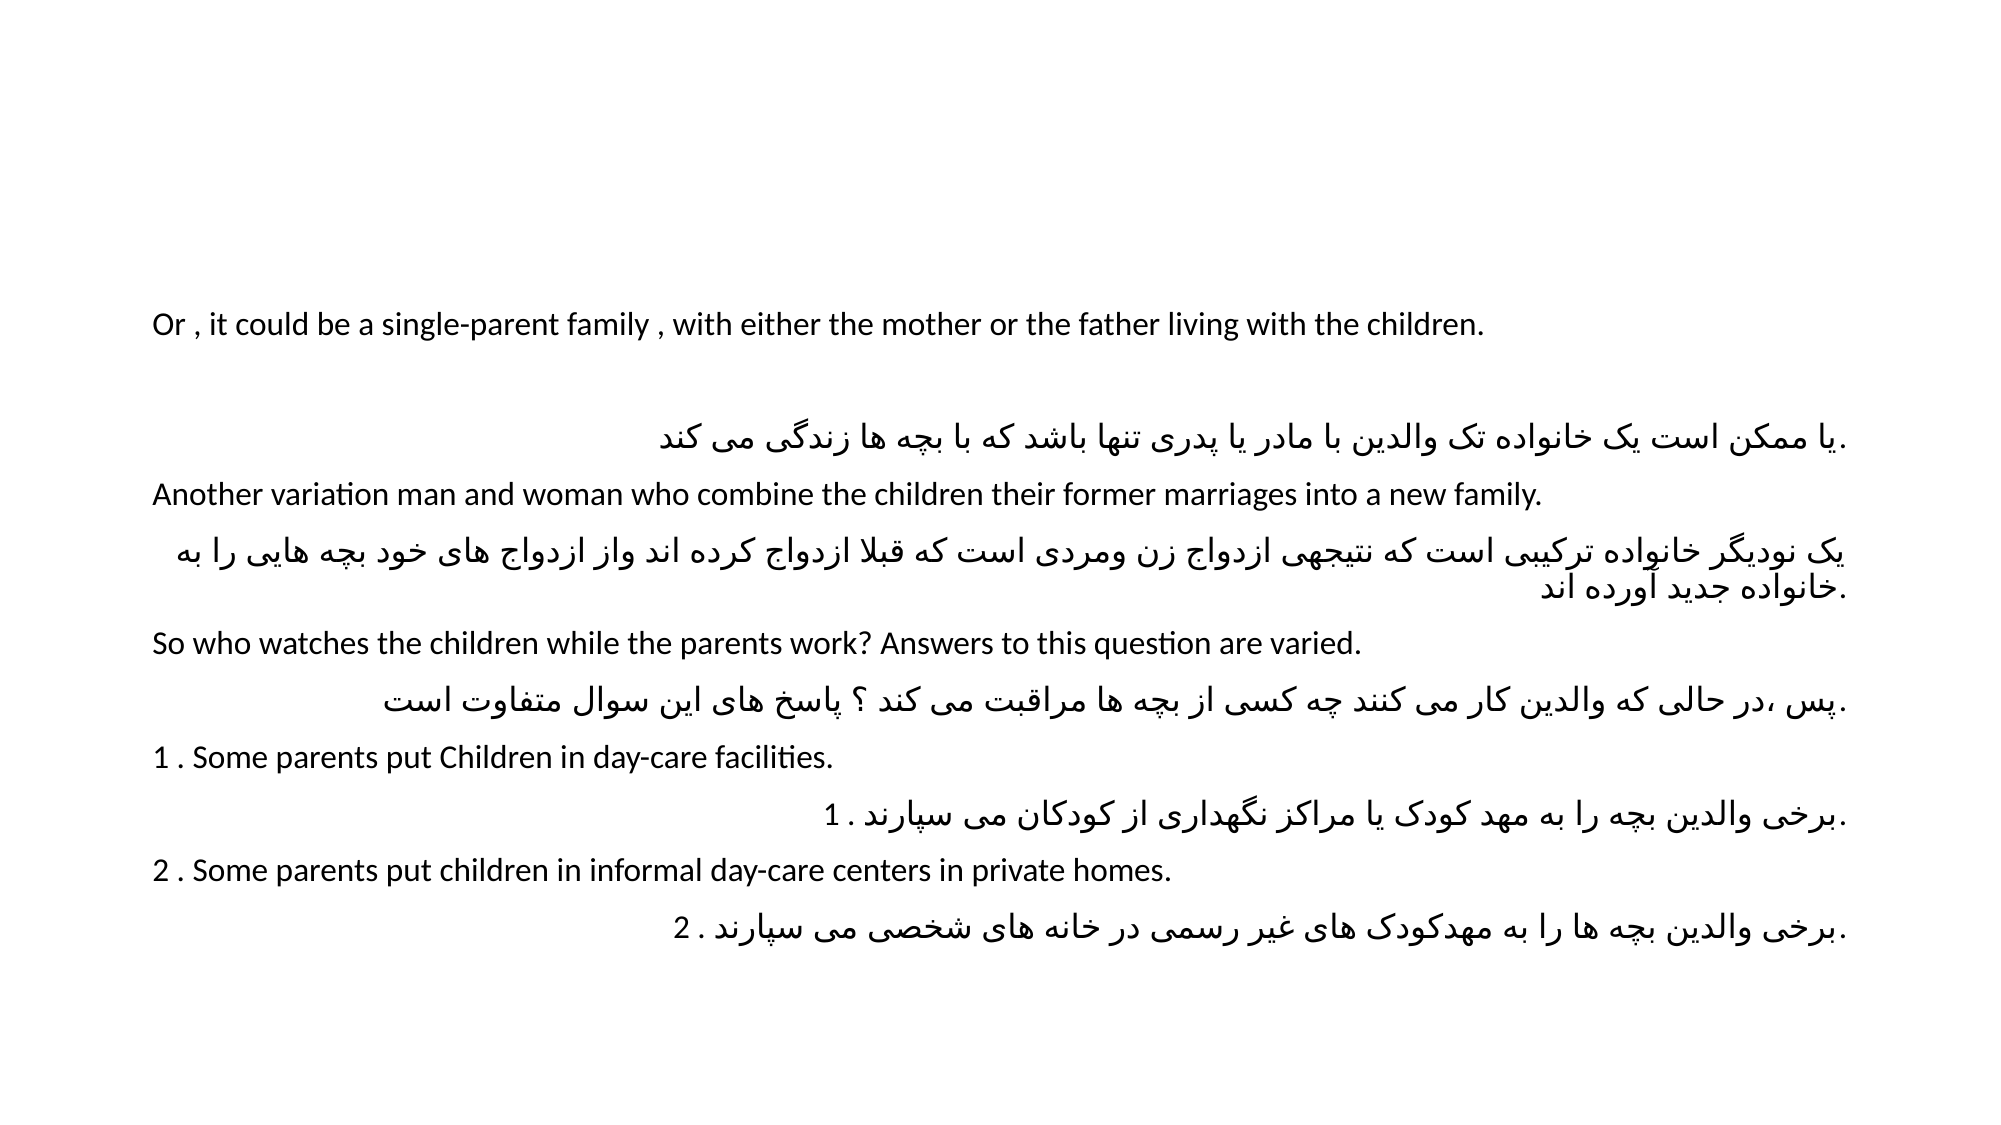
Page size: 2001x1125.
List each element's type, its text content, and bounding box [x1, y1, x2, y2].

list Or , it could be a single-parent family , with either the mother or the father living with the children. یا ممکن است یک خانواده تک والدین با مادر یا پدری تنها باشد که با بچه ها زندگی می کند. Another variation man and woman who combine the children their former marriages into a new family. یک نودیگر خانواده ترکیبی است که نتیجهی ازدواج زن ومردی است که قبلا ازدواج کرده اند واز ازدواج های خود بچه هایی را به خانواده جدید آورده اند. So who watches the children while the parents work? Answers to this question are varied. پس ،در حالی که والدین کار می کنند چه کسی از بچه ها مراقبت می کند ؟ پاسخ های این سوال متفاوت است. 1 . Some parents put Children in day-care facilities. 1 . برخی والدین بچه را به مهد کودک یا مراکز نگهداری از کودکان می سپارند. 2 . Some parents put children in informal day-care centers in private homes. 2 . برخی والدین بچه ها را به مهدکودک های غیر رسمی در خانه های شخصی می سپارند. [137, 299, 1863, 1014]
